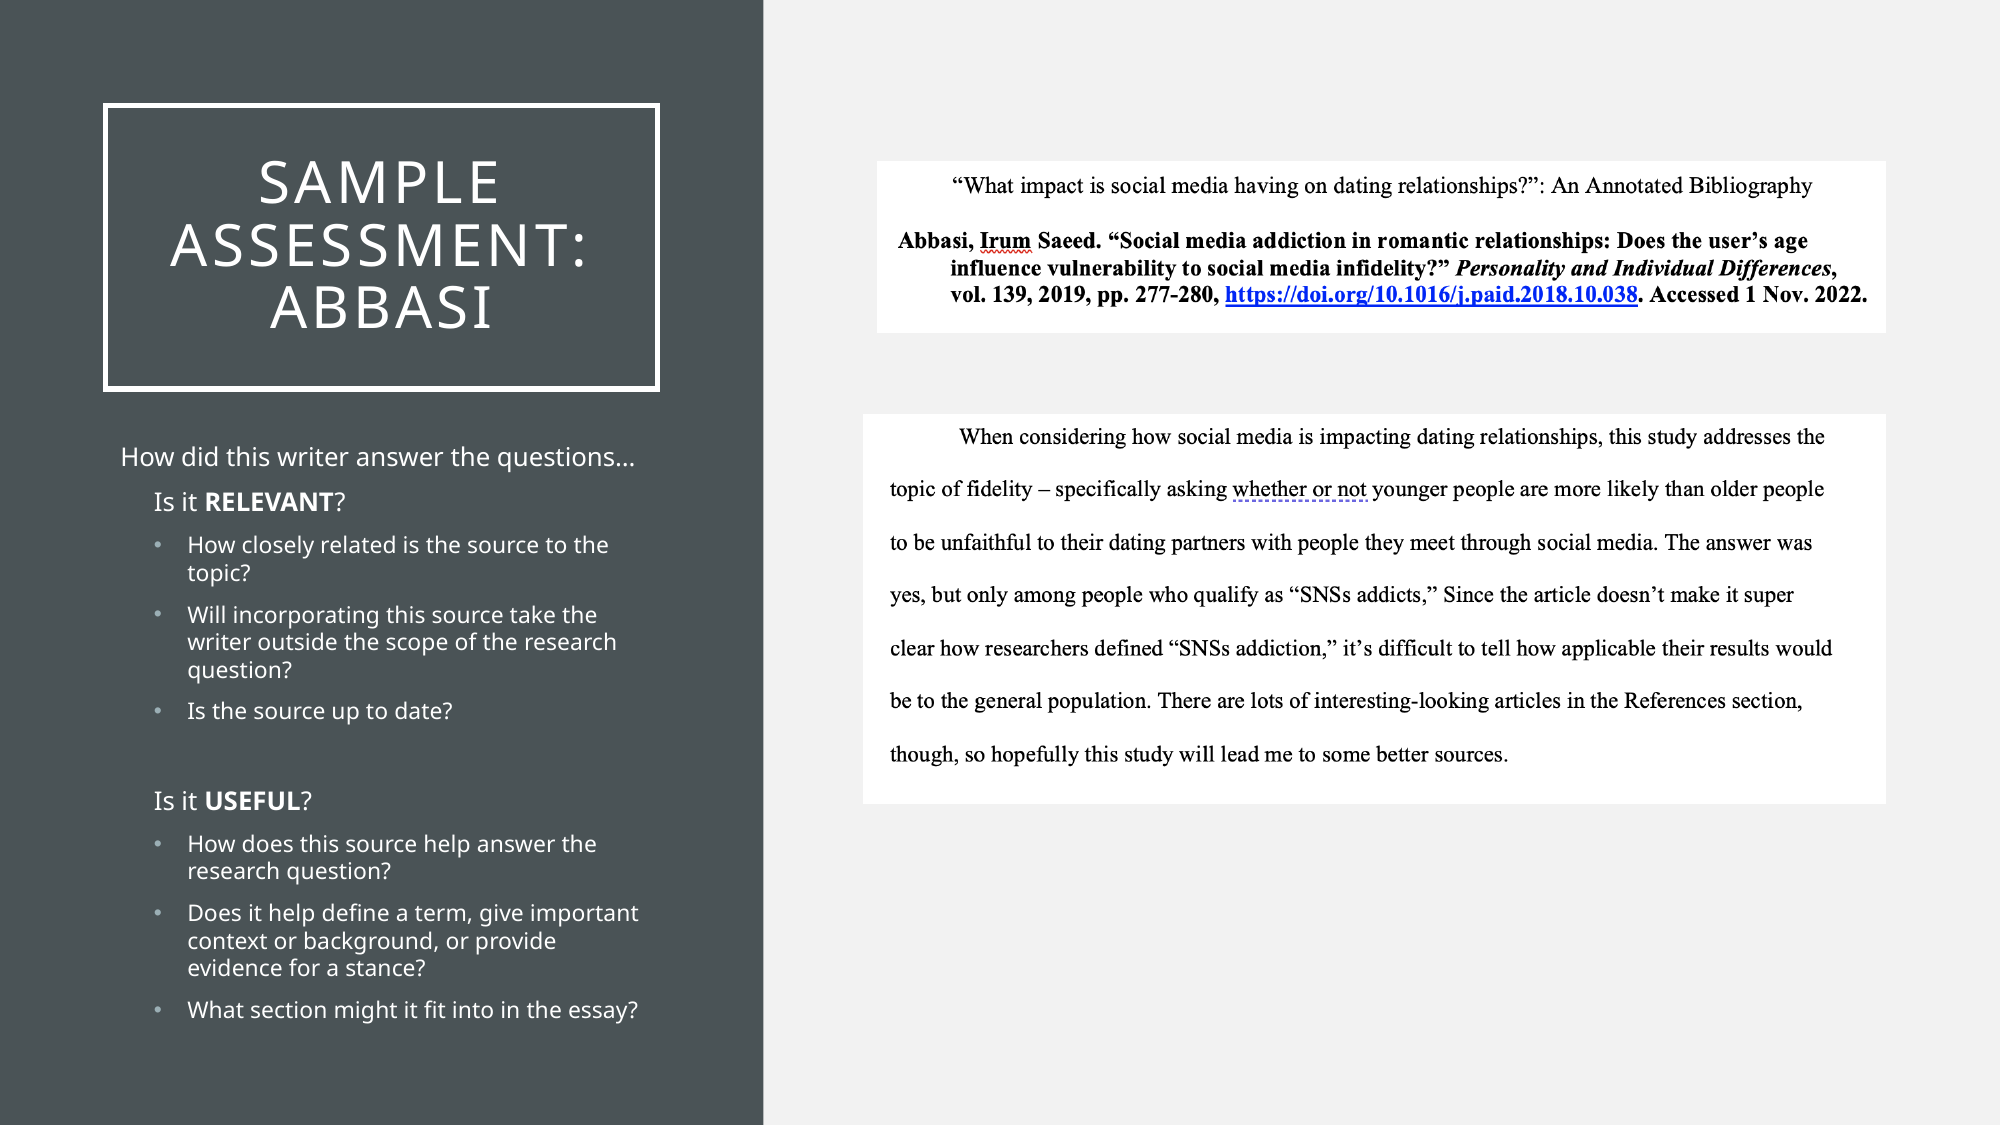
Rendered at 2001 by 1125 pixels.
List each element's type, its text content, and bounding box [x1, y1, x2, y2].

text_box [0, 0, 764, 1125]
text_box How did this writer answer the questions… Is it RELEVANT? How closely related is the source to the topic? Will incorporating this source take the writer outside the scope of the research question? Is the source up to date? Is it USEFUL? How does this source help answer the research question? Does it help define a term, give important context or background, or provide evidence for a stance? What section might it fit into in the essay? [105, 432, 658, 1088]
picture [877, 161, 1886, 333]
picture [862, 414, 1886, 804]
title SAMPLE ASSESSMENT: ABBASI [103, 103, 660, 392]
text_box [764, 0, 2000, 1125]
